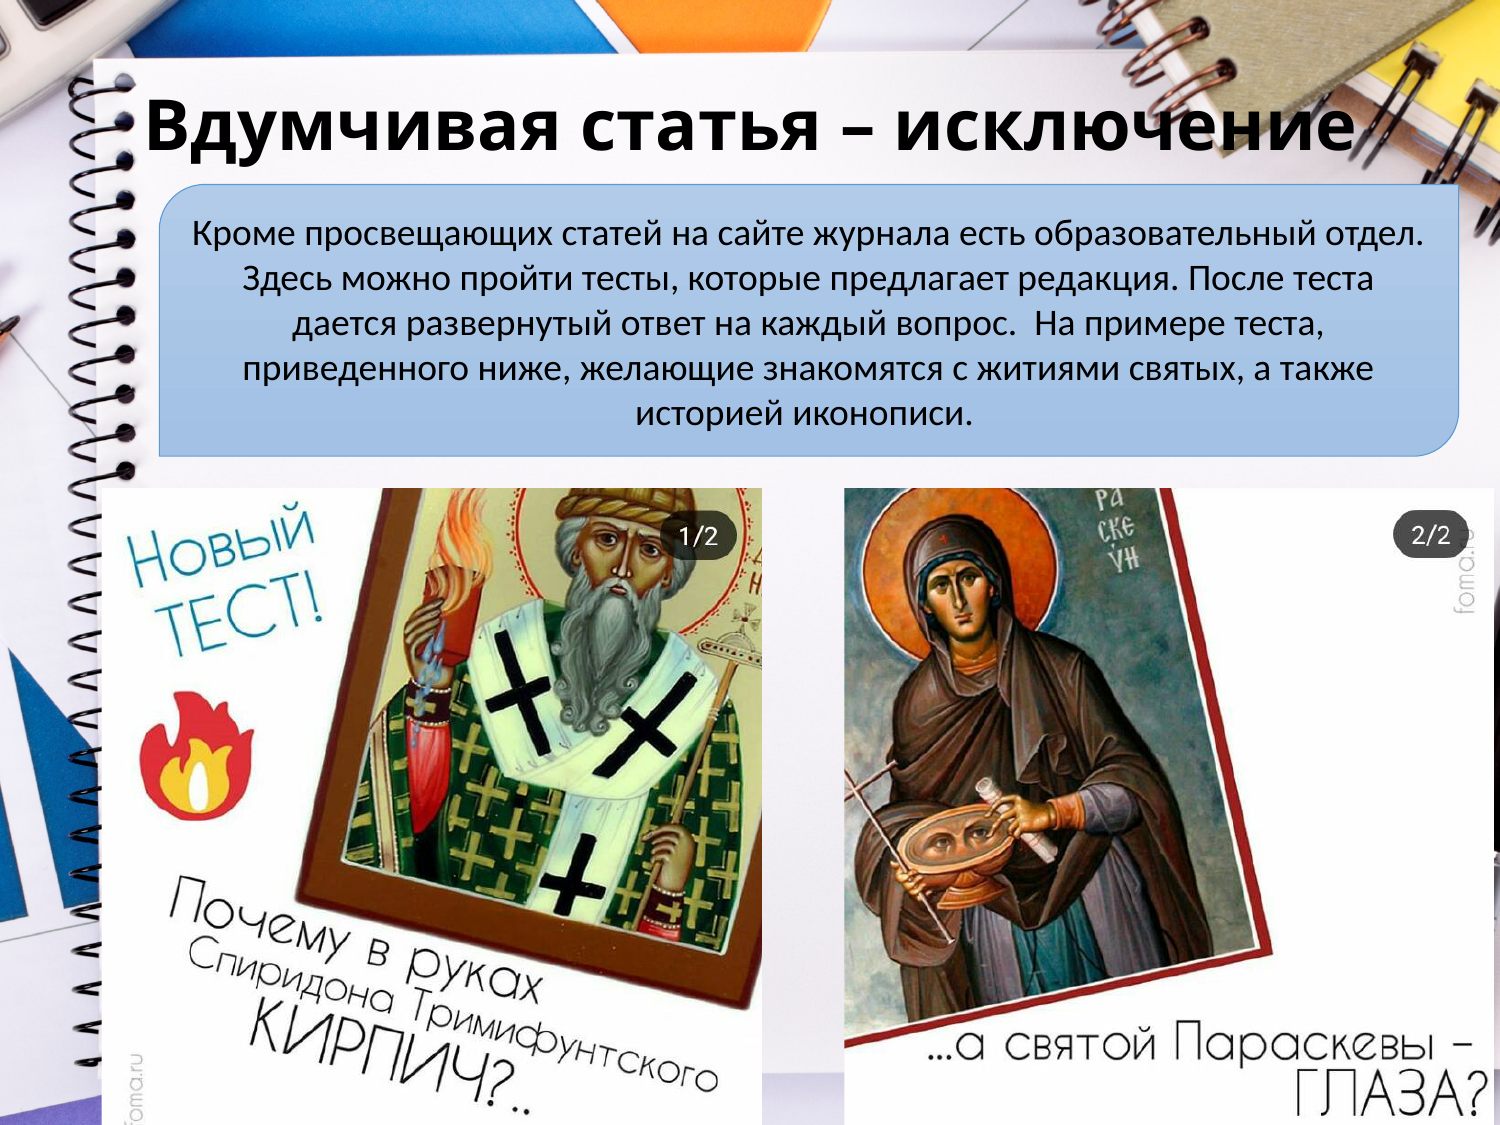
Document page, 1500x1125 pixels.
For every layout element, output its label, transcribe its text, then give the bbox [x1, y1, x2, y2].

picture [0, 0, 1500, 1125]
title Вдумчивая статья – исключение [108, 47, 1395, 209]
text_box Кроме просвещающих статей на сайте журнала есть образовательный отдел. Здесь можно пройти тесты, которые предлагает редакция. После теста дается развернутый ответ на каждый вопрос. На примере теста, приведенного ниже, желающие знакомятся с житиями святых, а также историей иконописи. [158, 183, 1460, 457]
